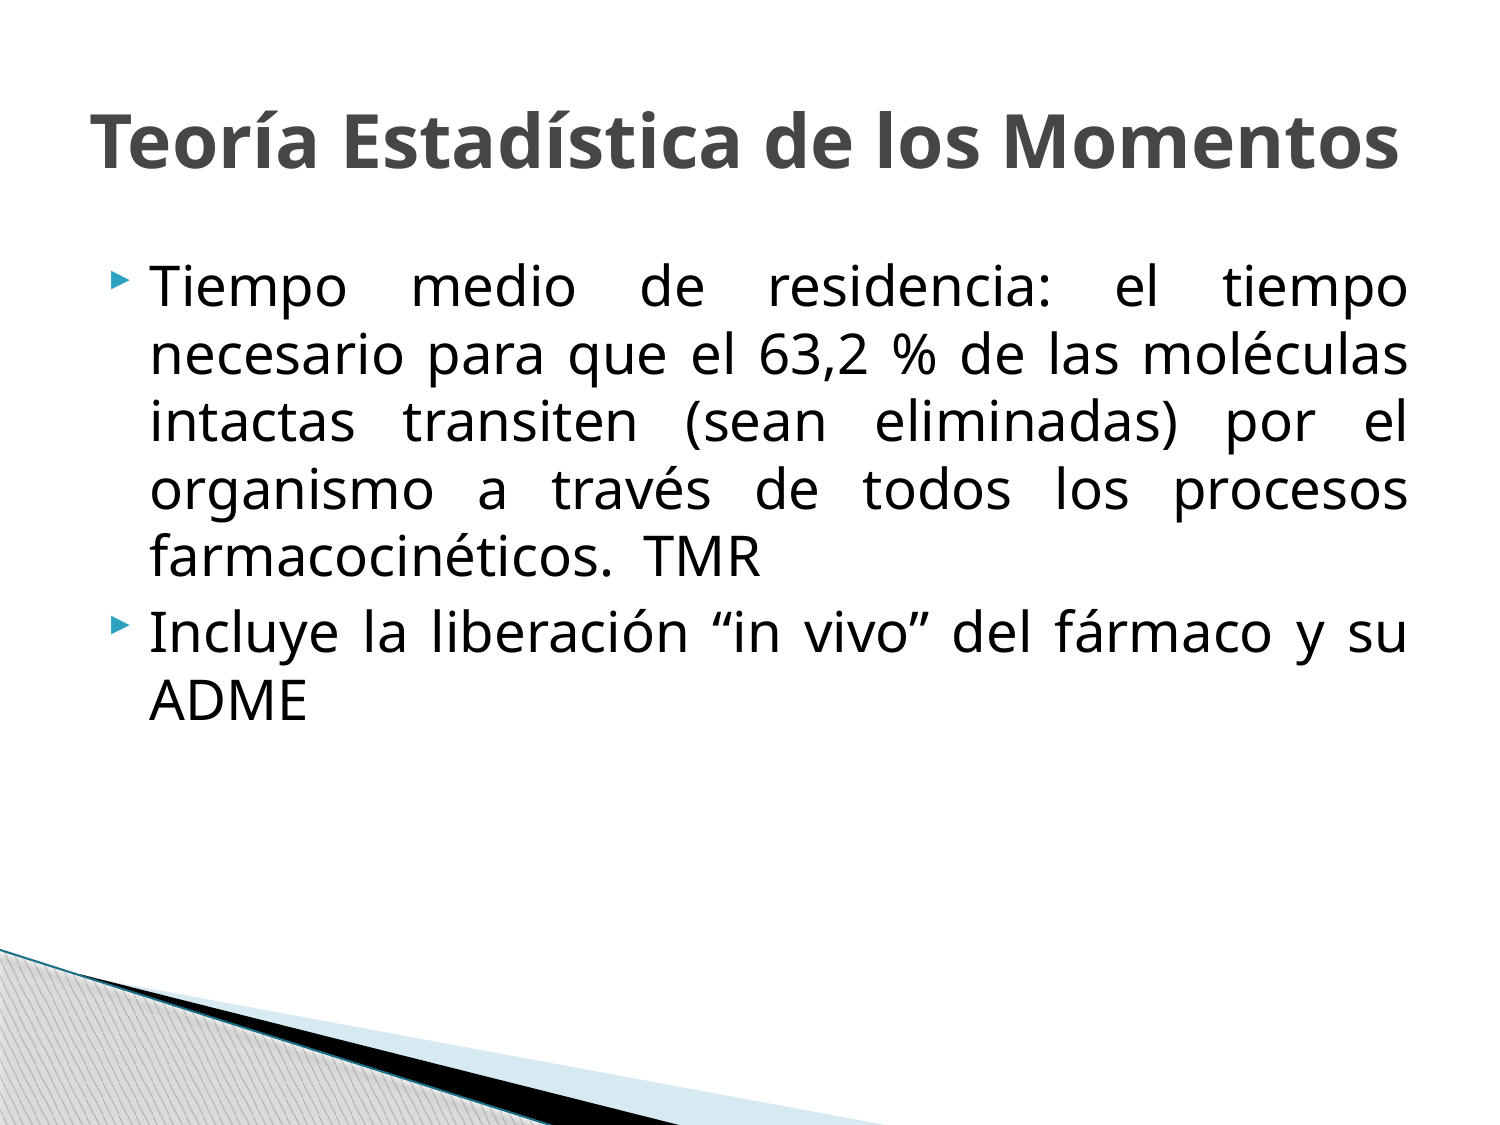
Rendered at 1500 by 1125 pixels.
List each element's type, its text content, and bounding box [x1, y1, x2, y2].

list Tiempo medio de residencia: el tiempo necesario para que el 63,2 % de las moléculas intactas transiten (sean eliminadas) por el organismo a través de todos los procesos farmacocinéticos. TMR Incluye la liberación “in vivo” del fármaco y su ADME [74, 242, 1426, 986]
title Teoría Estadística de los Momentos [75, 45, 1425, 233]
